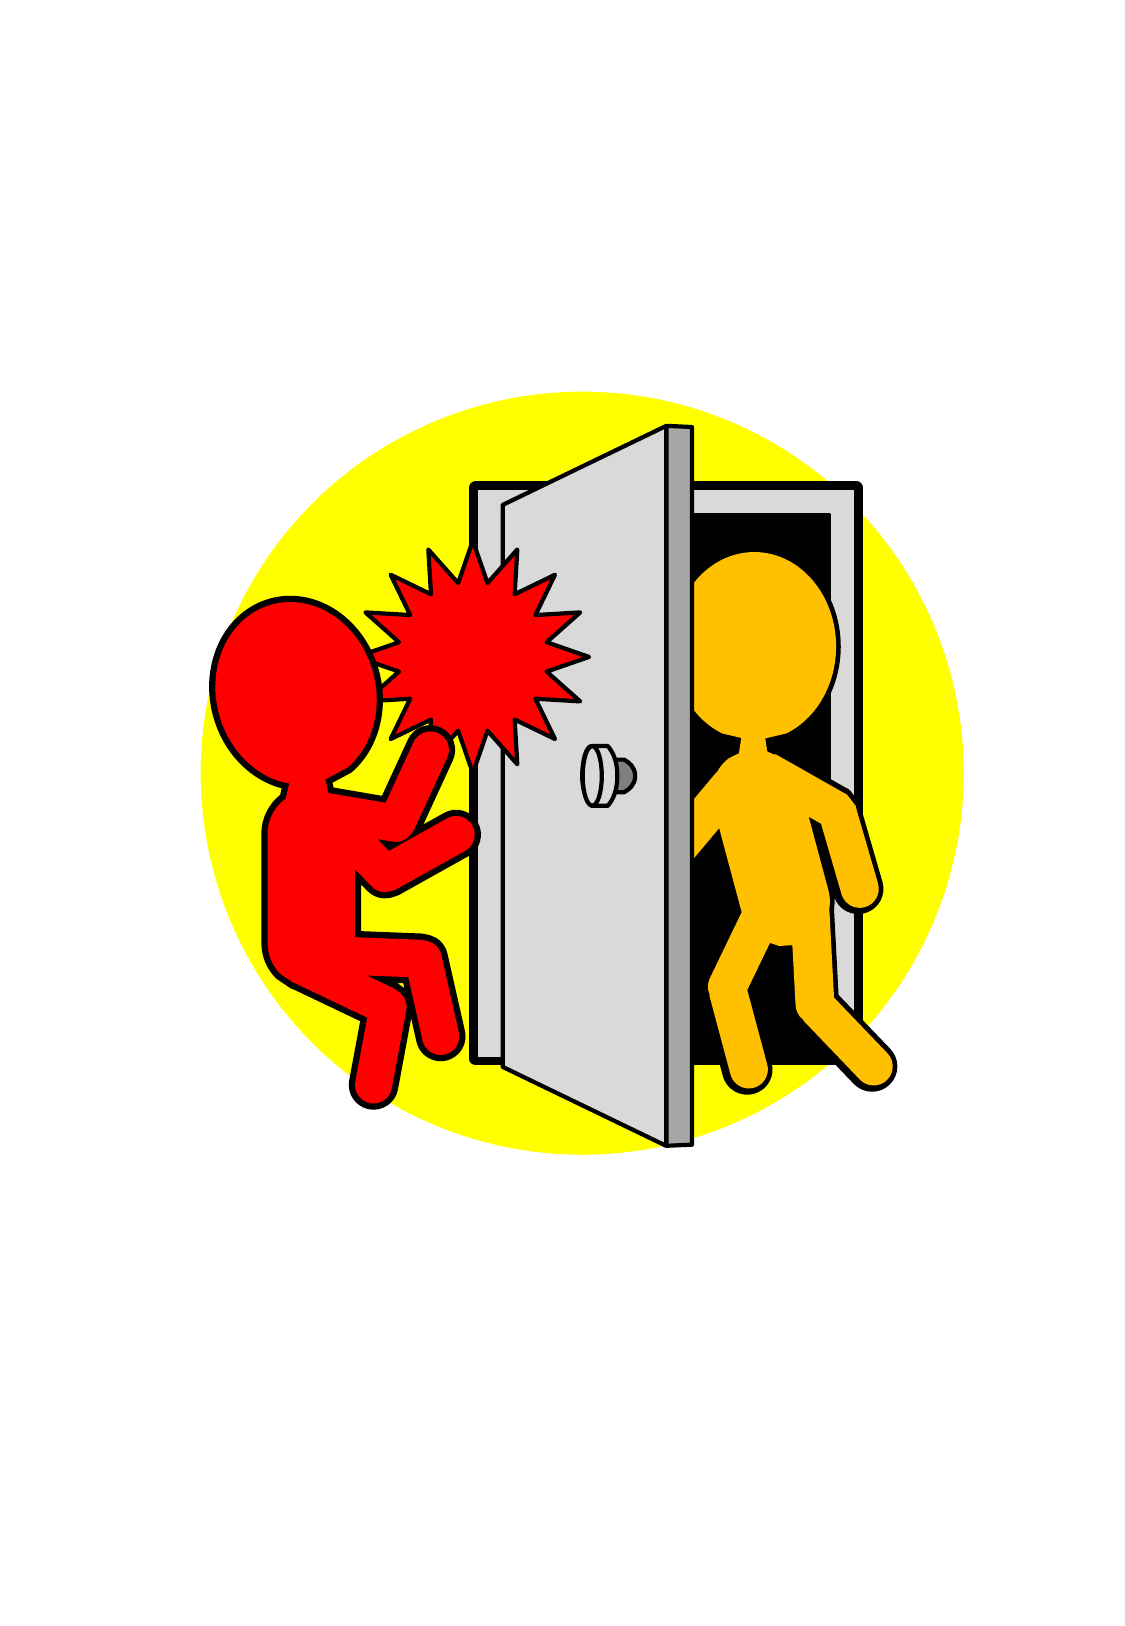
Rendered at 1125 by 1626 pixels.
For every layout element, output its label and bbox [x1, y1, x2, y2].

text_box [200, 391, 964, 1155]
